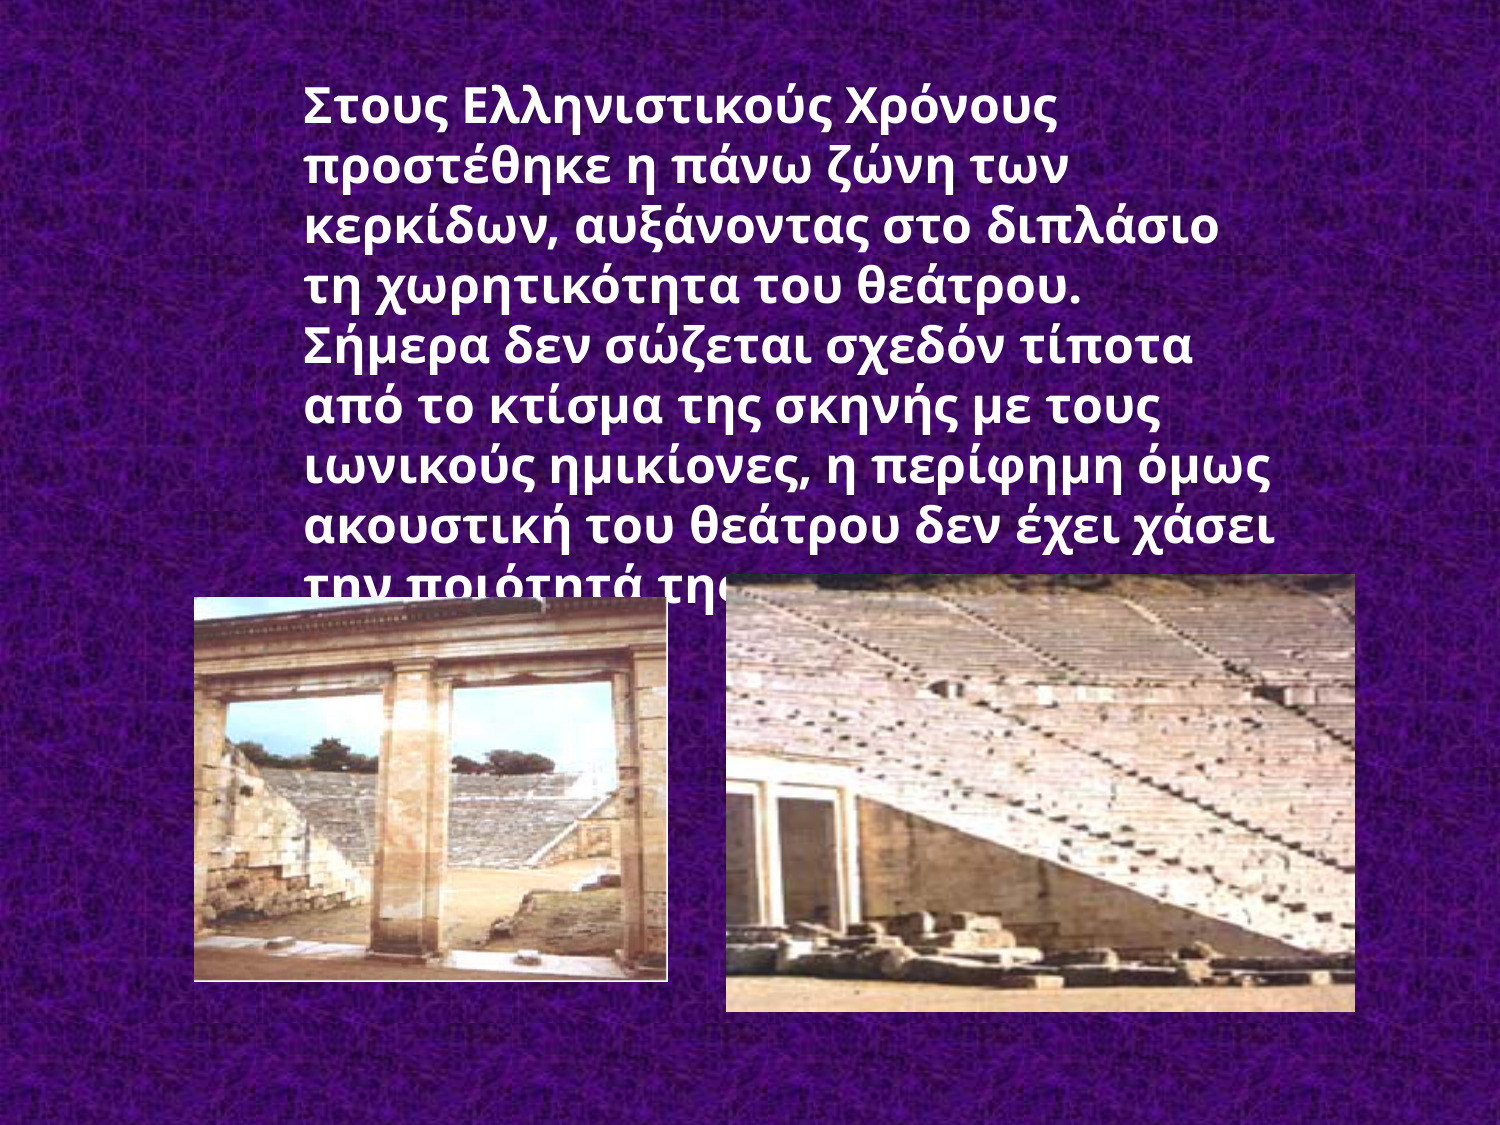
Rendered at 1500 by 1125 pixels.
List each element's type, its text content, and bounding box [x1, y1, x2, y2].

text_box Στους Ελληνιστικούς Χρόνους προστέθηκε η πάνω ζώνη των κερκίδων, αυξάνοντας στο διπλάσιο τη χωρητικότητα του θεάτρου. Σήμερα δεν σώζεται σχεδόν τίποτα από το κτίσμα της σκηνής με τους ιωνικούς ημικίονες, η περίφημη όμως ακουστική του θεάτρου δεν έχει χάσει την ποιότητά της. [289, 66, 1294, 622]
picture [0, 0, 1500, 1125]
